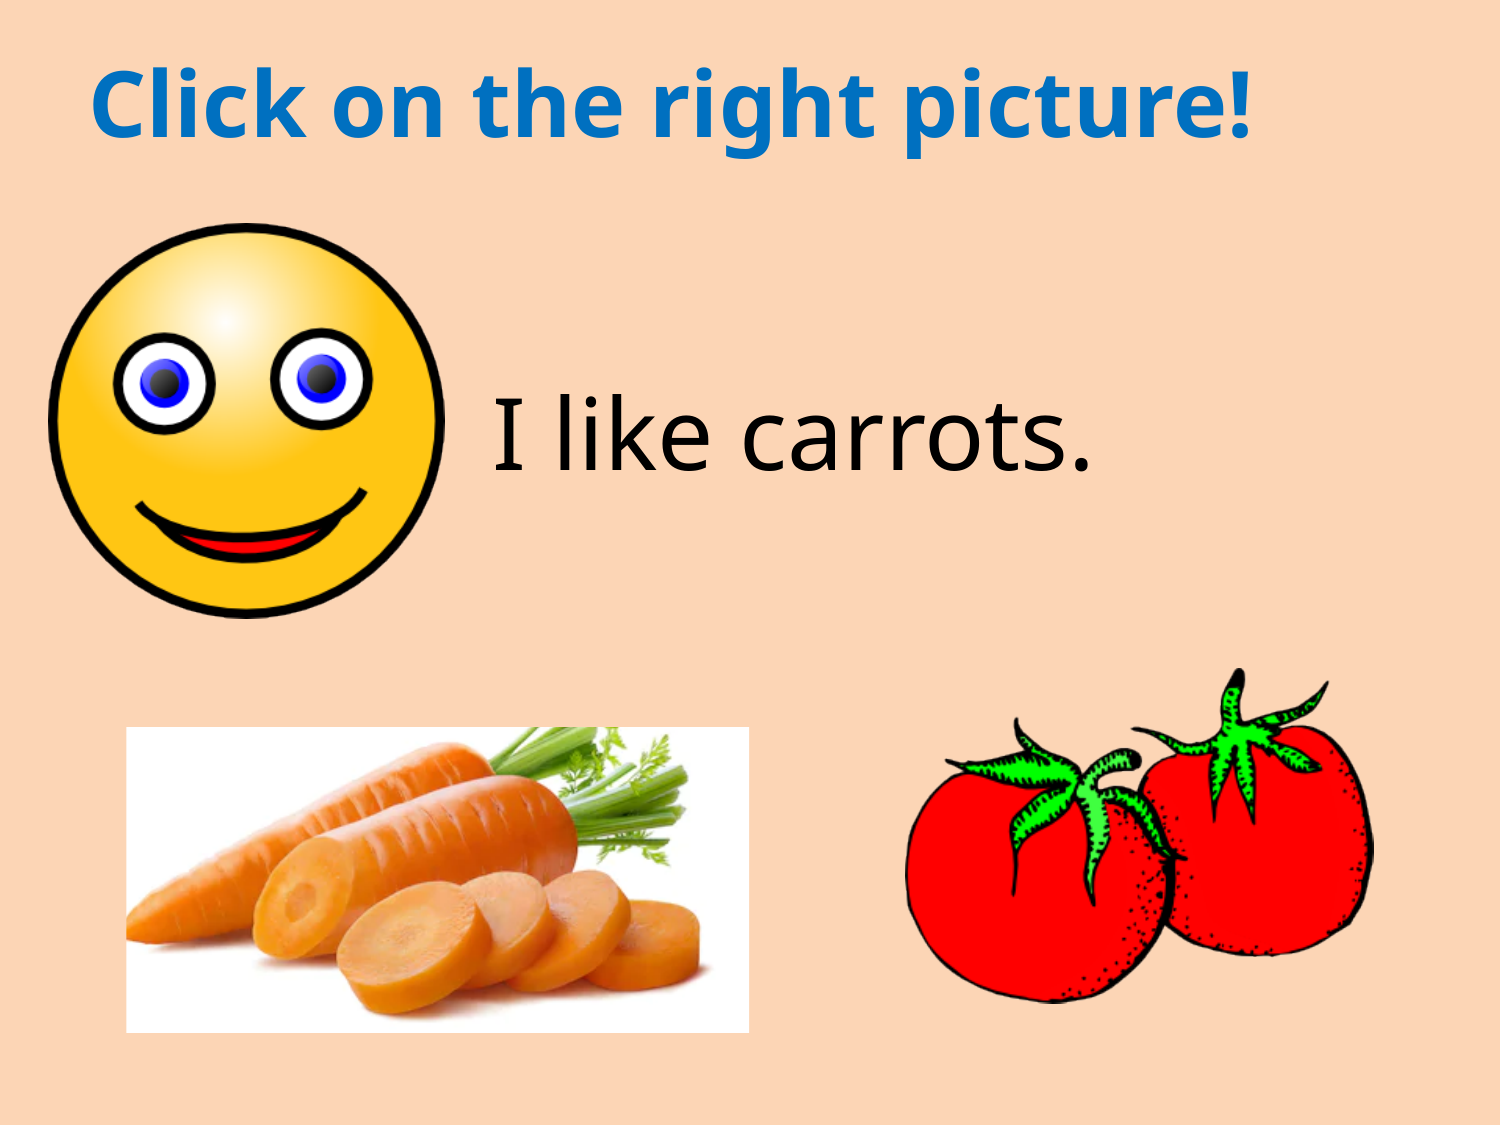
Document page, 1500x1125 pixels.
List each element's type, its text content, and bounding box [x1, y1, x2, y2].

picture [904, 668, 1375, 1004]
text_box I like carrots. [478, 363, 1329, 498]
picture [48, 222, 445, 620]
picture [125, 727, 750, 1033]
text_box Click on the right picture! [29, 38, 1314, 164]
